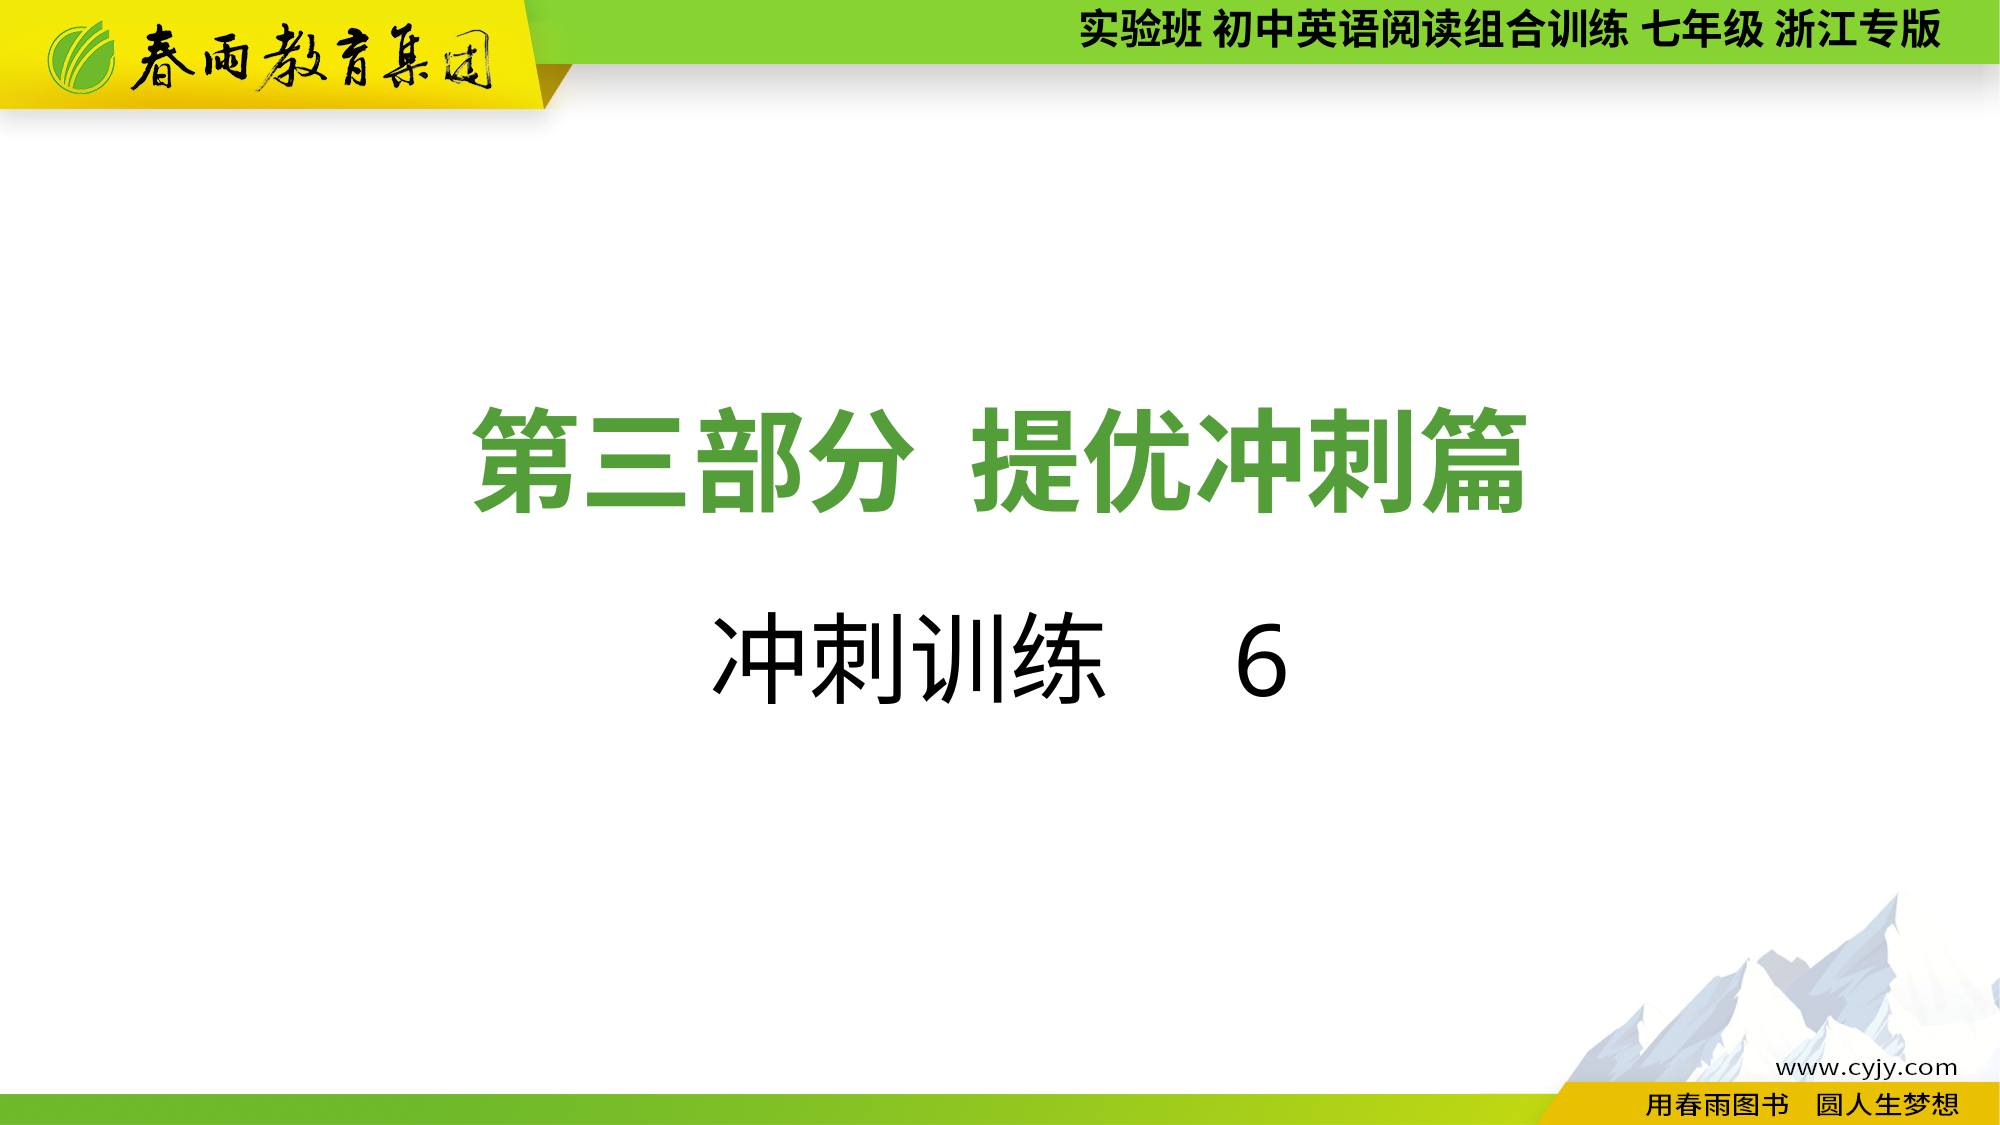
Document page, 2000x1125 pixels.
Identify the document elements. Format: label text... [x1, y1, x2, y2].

text_box 第三部分 提优冲刺篇 [54, 316, 1946, 528]
picture [0, 0, 2000, 1125]
text_box 冲刺训练 6 [54, 528, 1946, 724]
